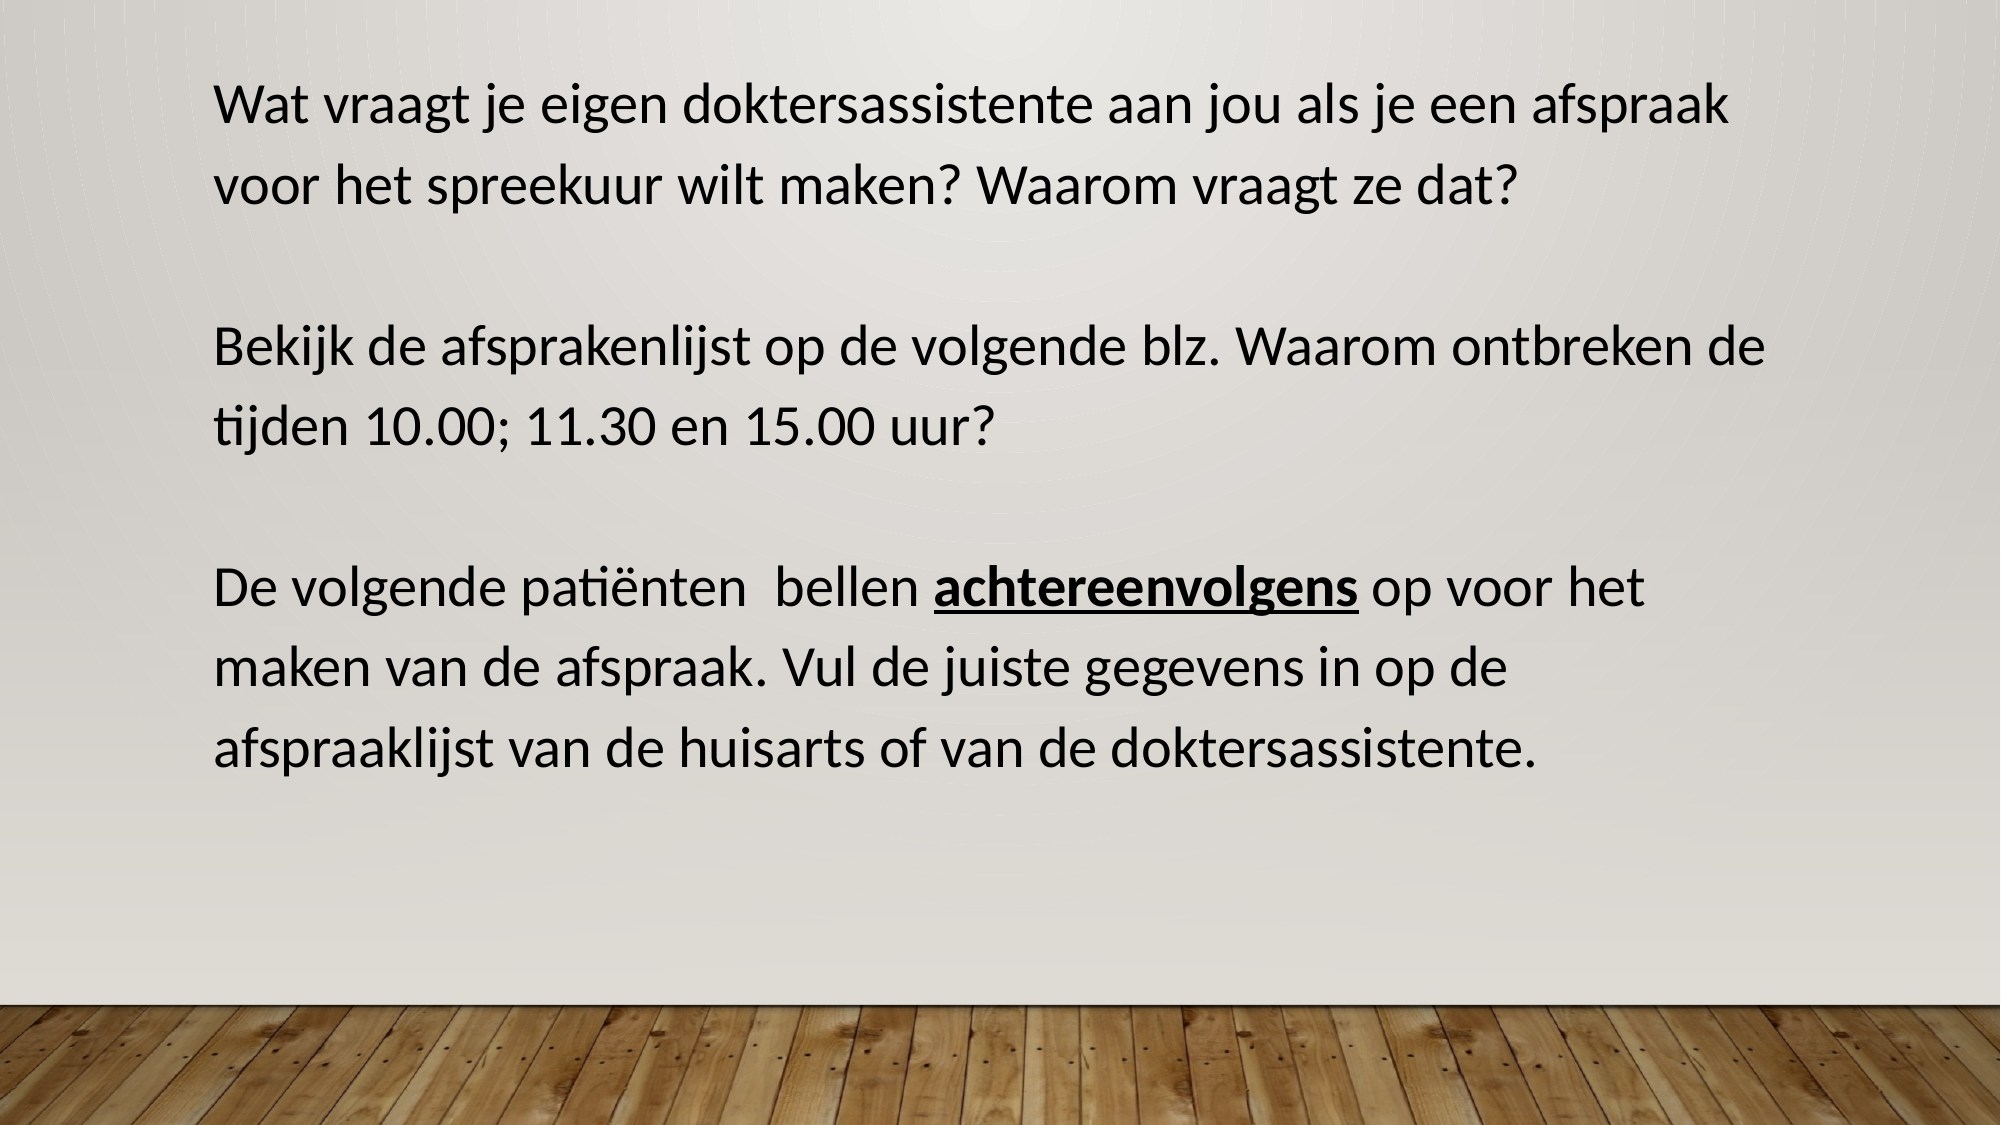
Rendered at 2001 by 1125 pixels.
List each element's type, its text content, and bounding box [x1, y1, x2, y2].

picture [0, 1005, 2000, 1125]
text_box Wat vraagt je eigen doktersassistente aan jou als je een afspraak voor het spreekuur wilt maken? Waarom vraagt ze dat? Bekijk de afsprakenlijst op de volgende blz. Waarom ontbreken de tijden 10.00; 11.30 en 15.00 uur? De volgende patiënten bellen achtereenvolgens op voor het maken van de afspraak. Vul de juiste gegevens in op de afspraaklijst van de huisarts of van de doktersassistente. [198, 47, 1802, 787]
